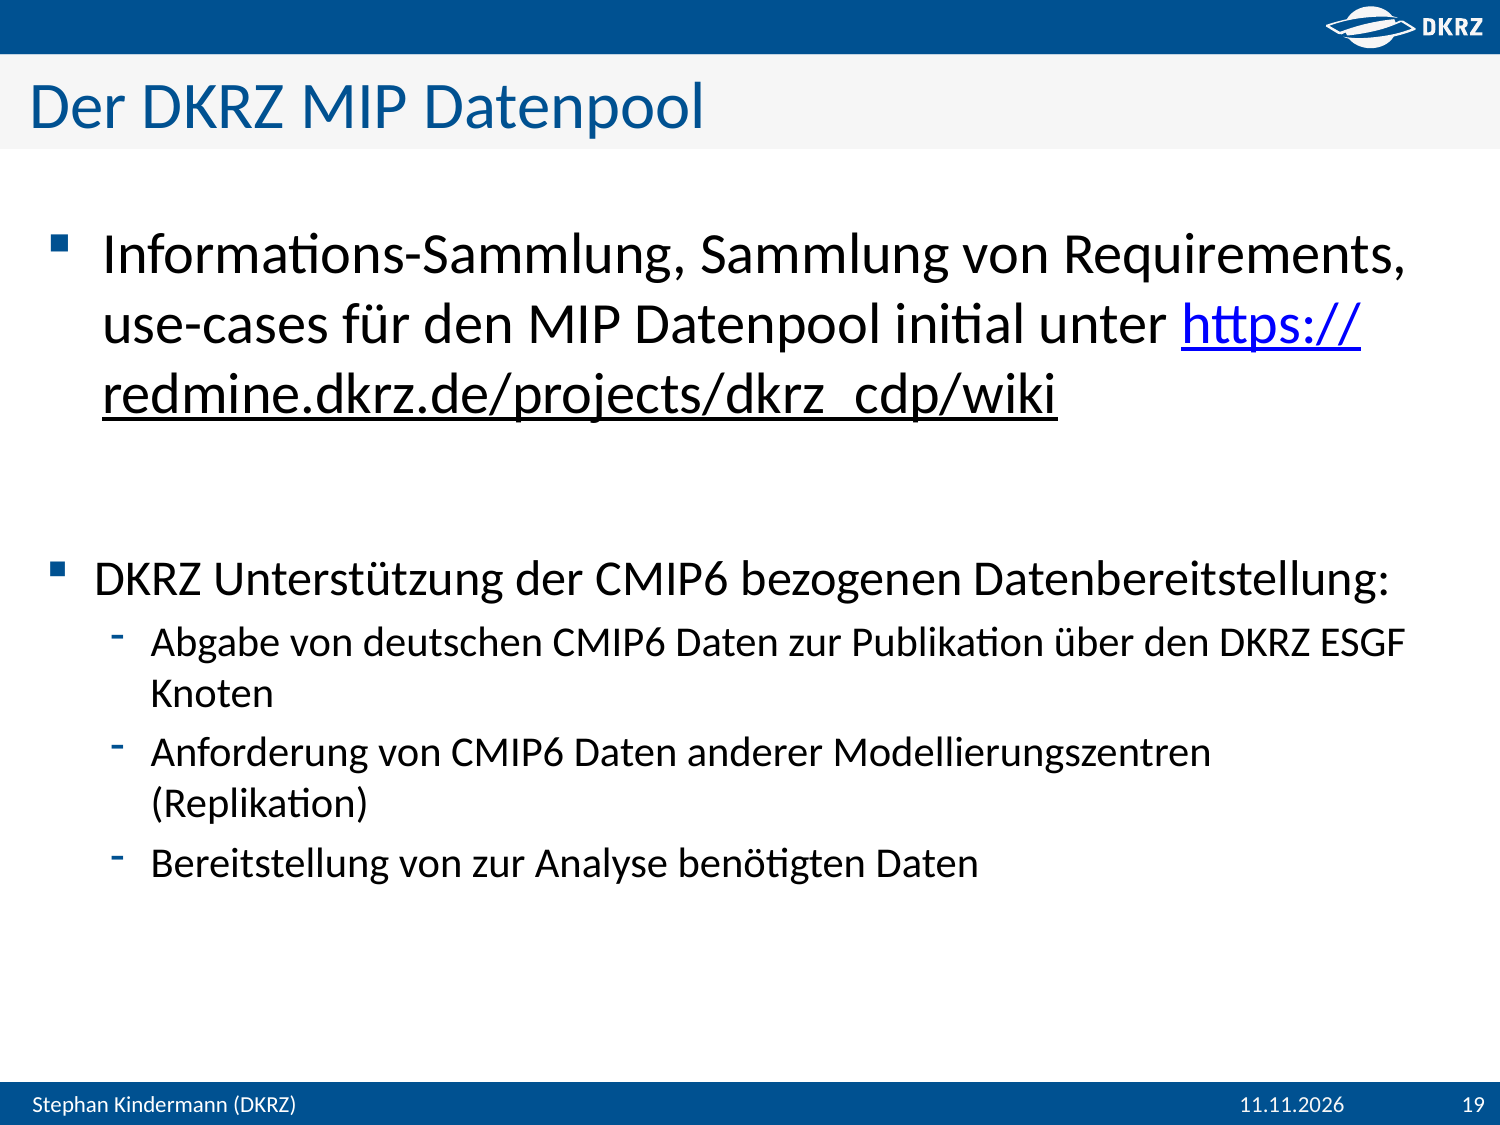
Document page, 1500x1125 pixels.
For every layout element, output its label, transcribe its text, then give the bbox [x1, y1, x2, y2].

list Informations-Sammlung, Sammlung von Requirements, use-cases für den MIP Datenpool initial unter https://redmine.dkrz.de/projects/dkrz_cdp/wiki [31, 172, 1425, 468]
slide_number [1187, 1082, 1360, 1125]
slide_number 19 [1376, 1082, 1500, 1125]
text_box DKRZ Unterstützung der CMIP6 bezogenen Datenbereitstellung: Abgabe von deutschen CMIP6 Daten zur Publikation über den DKRZ ESGF Knoten Anforderung von CMIP6 Daten anderer Modellierungszentren (Replikation) Bereitstellung von zur Analyse benötigten Daten [31, 508, 1425, 923]
title Der DKRZ MIP Datenpool [0, 54, 1500, 149]
